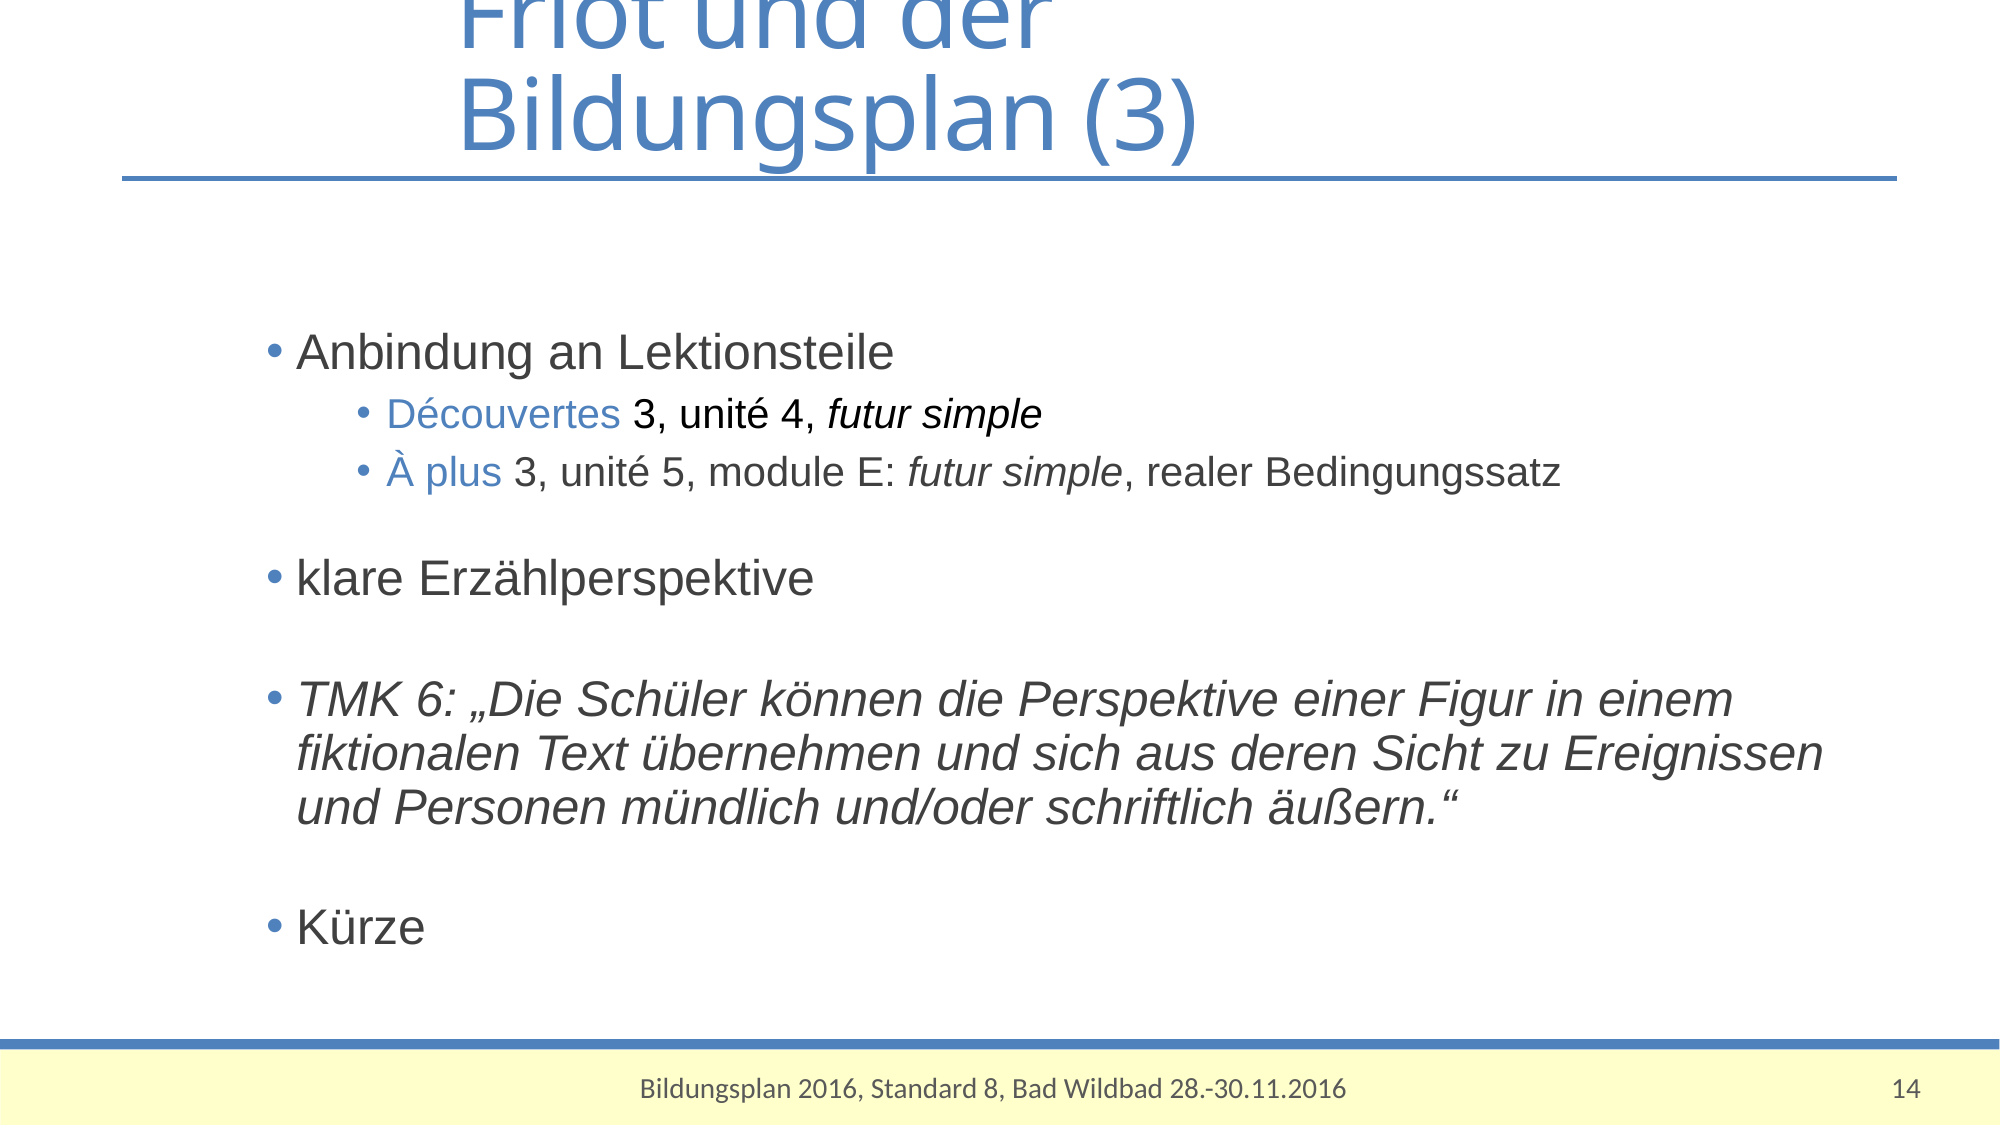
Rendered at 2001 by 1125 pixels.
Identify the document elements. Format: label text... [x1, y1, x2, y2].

list Anbindung an Lektionsteile Découvertes 3, unité 4, futur simple À plus 3, unité 5, module E: futur simple, realer Bedingungssatz klare Erzählperspektive TMK 6: „Die Schüler können die Perspektive einer Figur in einem fiktionalen Text übernehmen und sich aus deren Sicht zu Ereignissen und Personen mündlich und/oder schriftlich äußern.“ Kürze [233, 246, 1855, 953]
title Friot und der Bildungsplan (3) [440, 52, 1647, 176]
